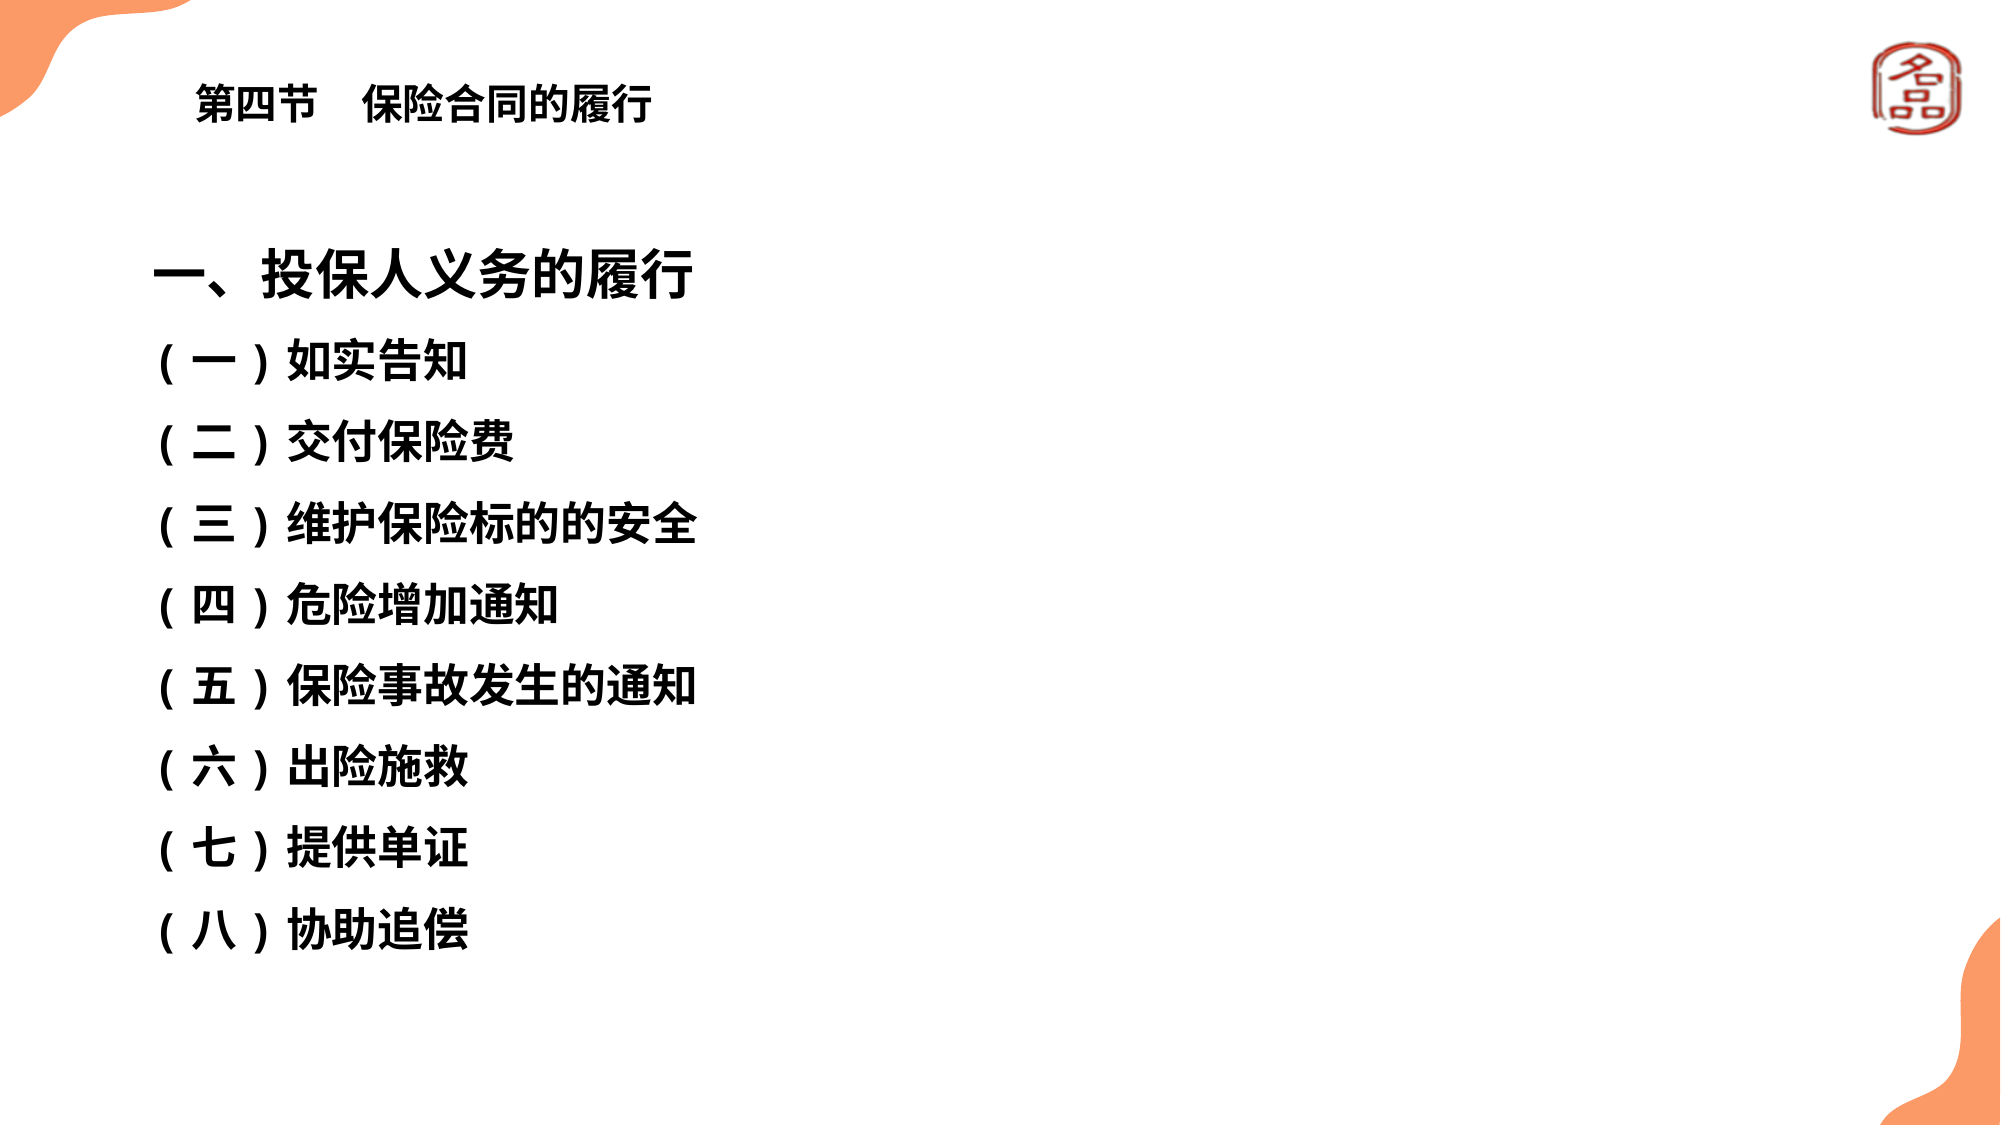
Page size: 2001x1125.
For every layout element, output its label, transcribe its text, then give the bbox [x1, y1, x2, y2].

picture [1861, 10, 1990, 147]
list 一、投保人义务的履行 (一)如实告知 (二)交付保险费 (三)维护保险标的的安全 (四)危险增加通知 (五)保险事故发生的通知 (六)出险施救 (七)提供单证 (八)协助追偿 [137, 217, 1863, 1031]
title 第四节 保险合同的履行 [137, 60, 1863, 152]
